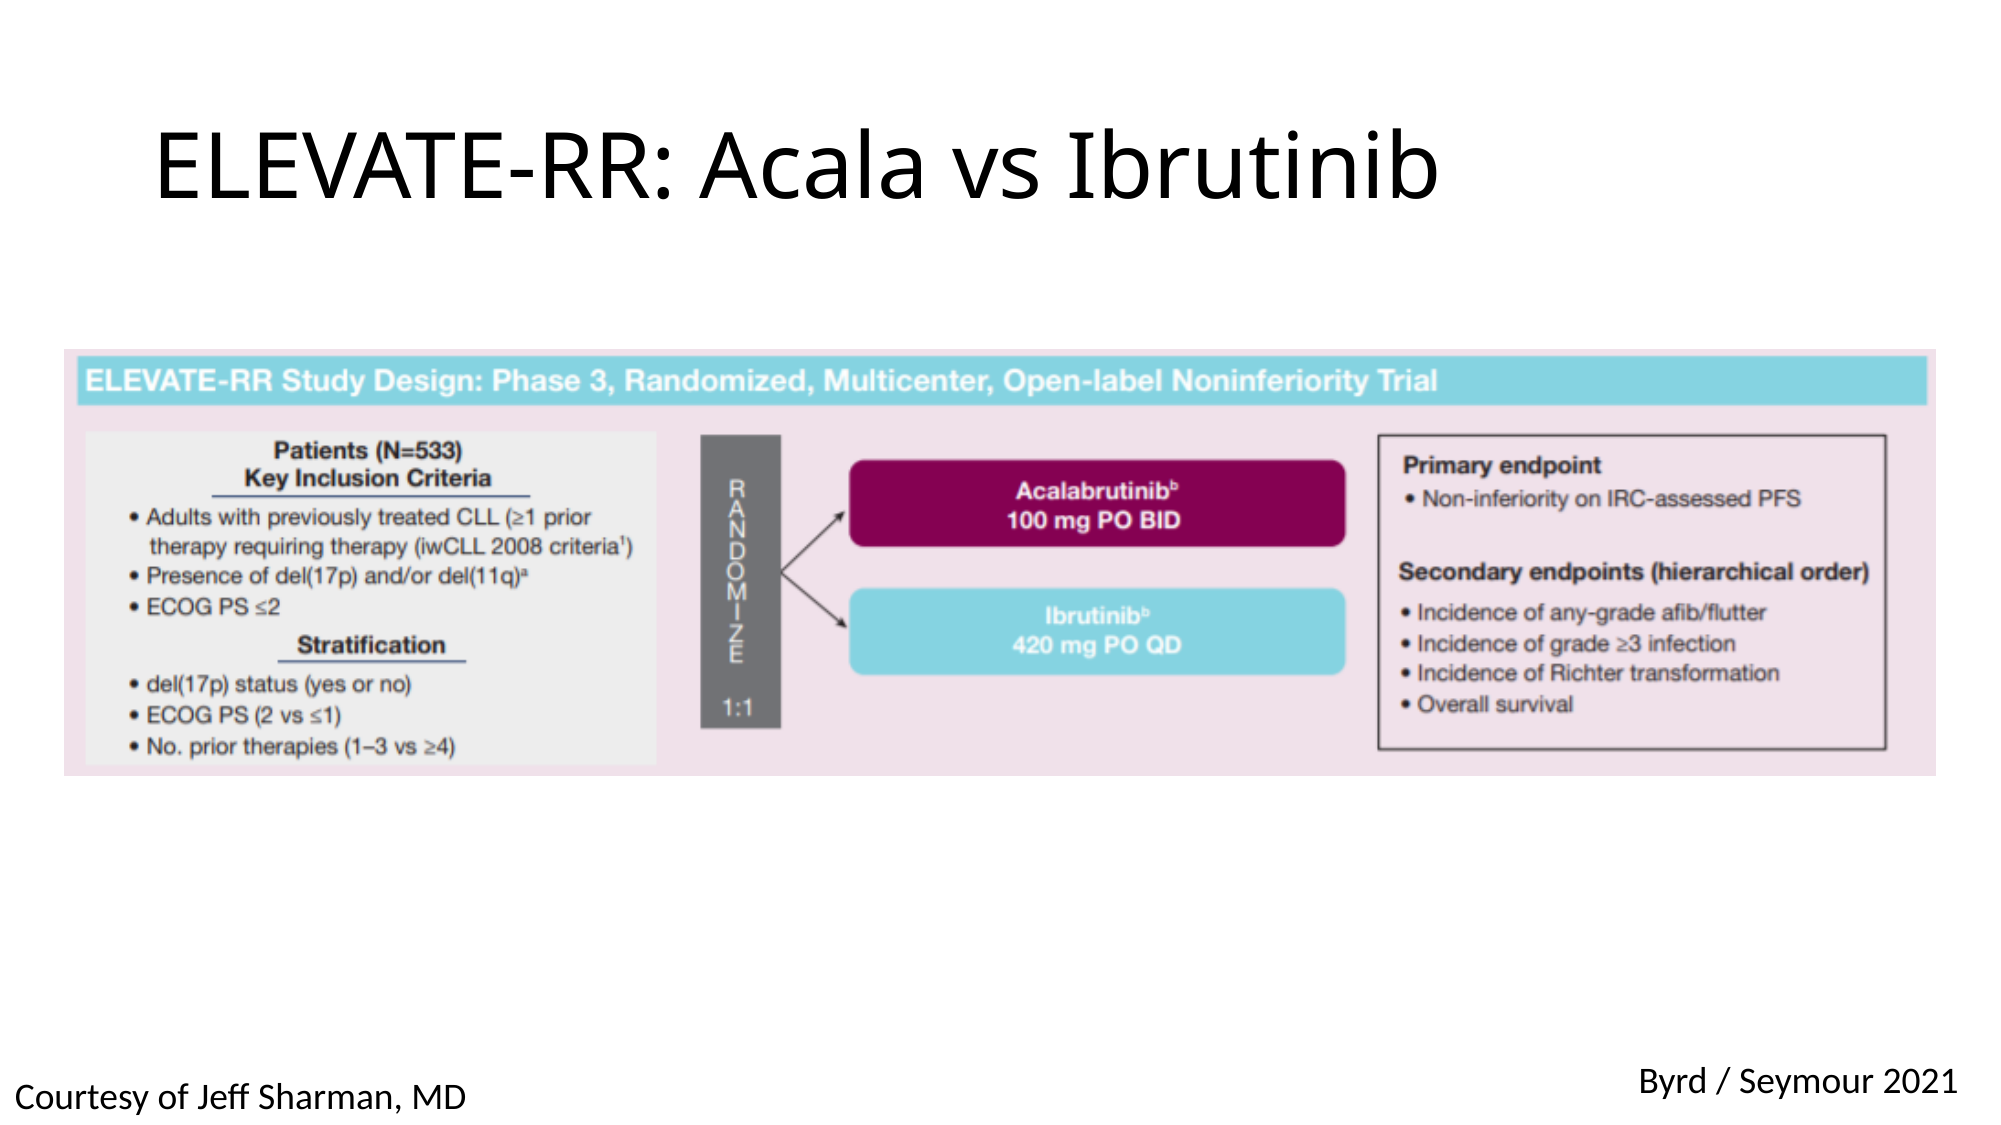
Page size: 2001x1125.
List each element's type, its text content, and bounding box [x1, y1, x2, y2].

text_box Byrd / Seymour 2021 [1473, 1048, 1974, 1109]
text_box Courtesy of Jeff Sharman, MD [0, 1064, 1012, 1125]
picture [63, 349, 1936, 776]
title ELEVATE-RR: Acala vs Ibrutinib [137, 59, 1863, 278]
